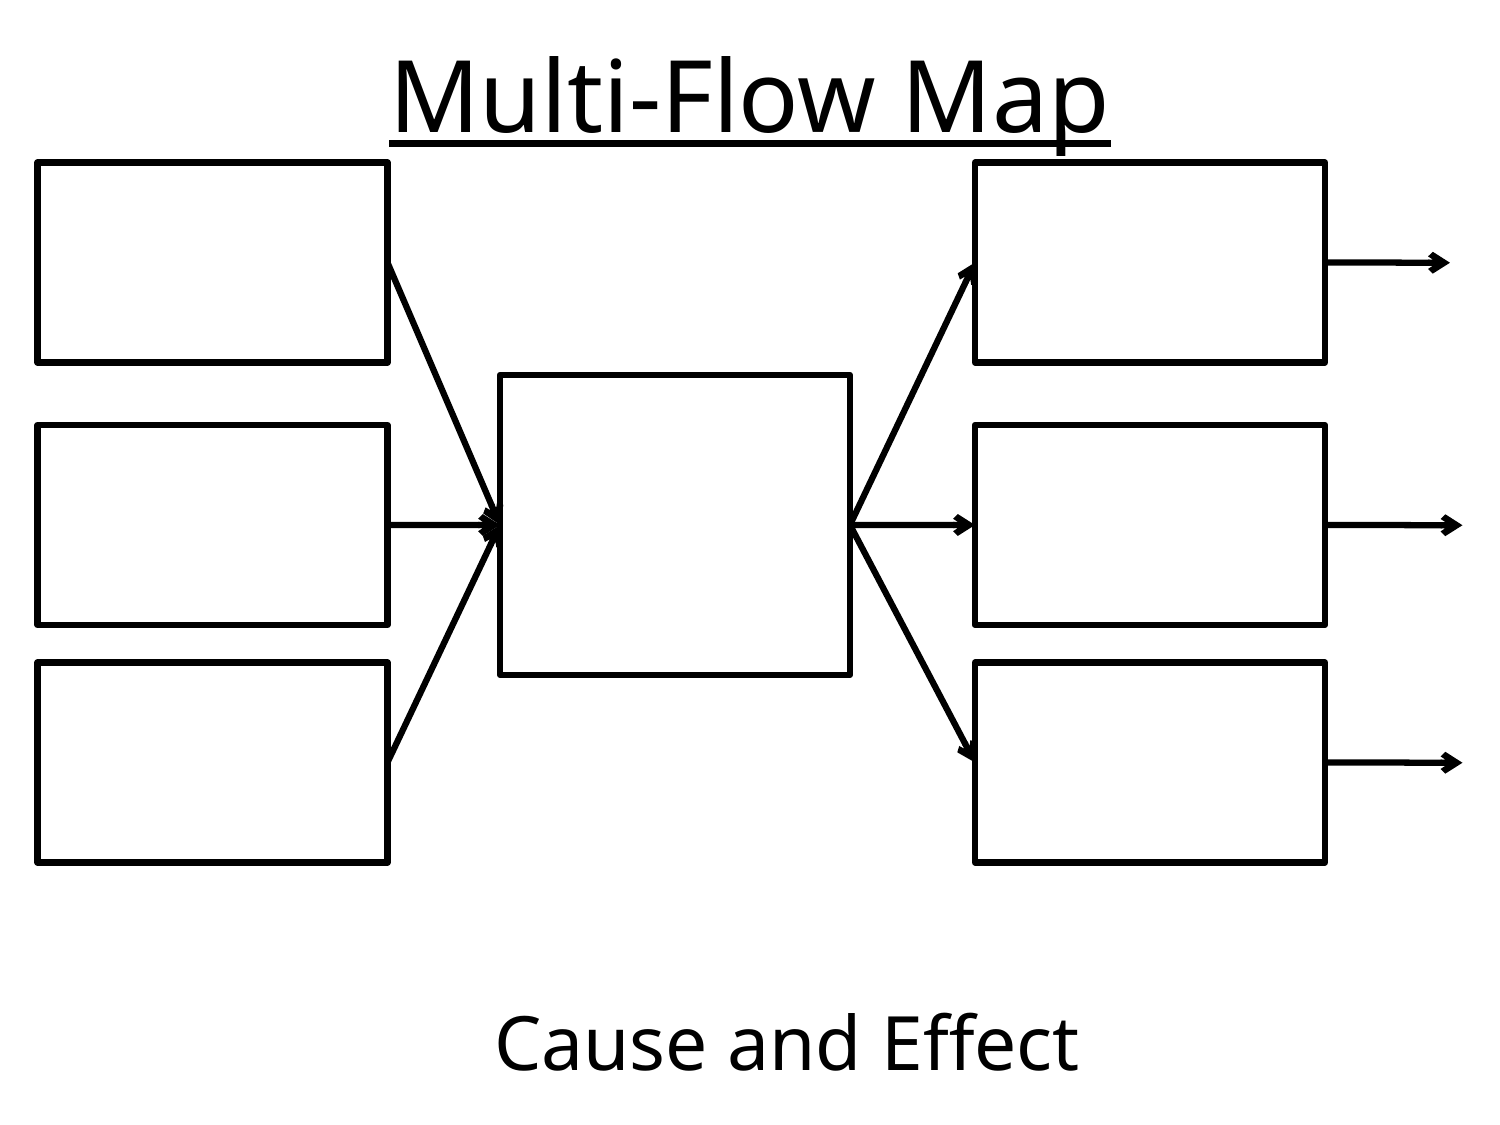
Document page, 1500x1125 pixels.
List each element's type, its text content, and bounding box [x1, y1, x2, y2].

text_box [504, 373, 844, 677]
text_box Cause and Effect [362, 987, 1213, 1125]
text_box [387, 262, 501, 524]
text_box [849, 262, 976, 524]
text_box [849, 524, 976, 763]
text_box [35, 660, 390, 865]
text_box [979, 423, 1327, 627]
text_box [387, 524, 501, 763]
text_box [35, 160, 390, 365]
text_box [973, 160, 1327, 365]
text_box [973, 660, 1327, 865]
subtitle Multi-Flow Map [300, 24, 1200, 163]
text_box [35, 423, 382, 627]
